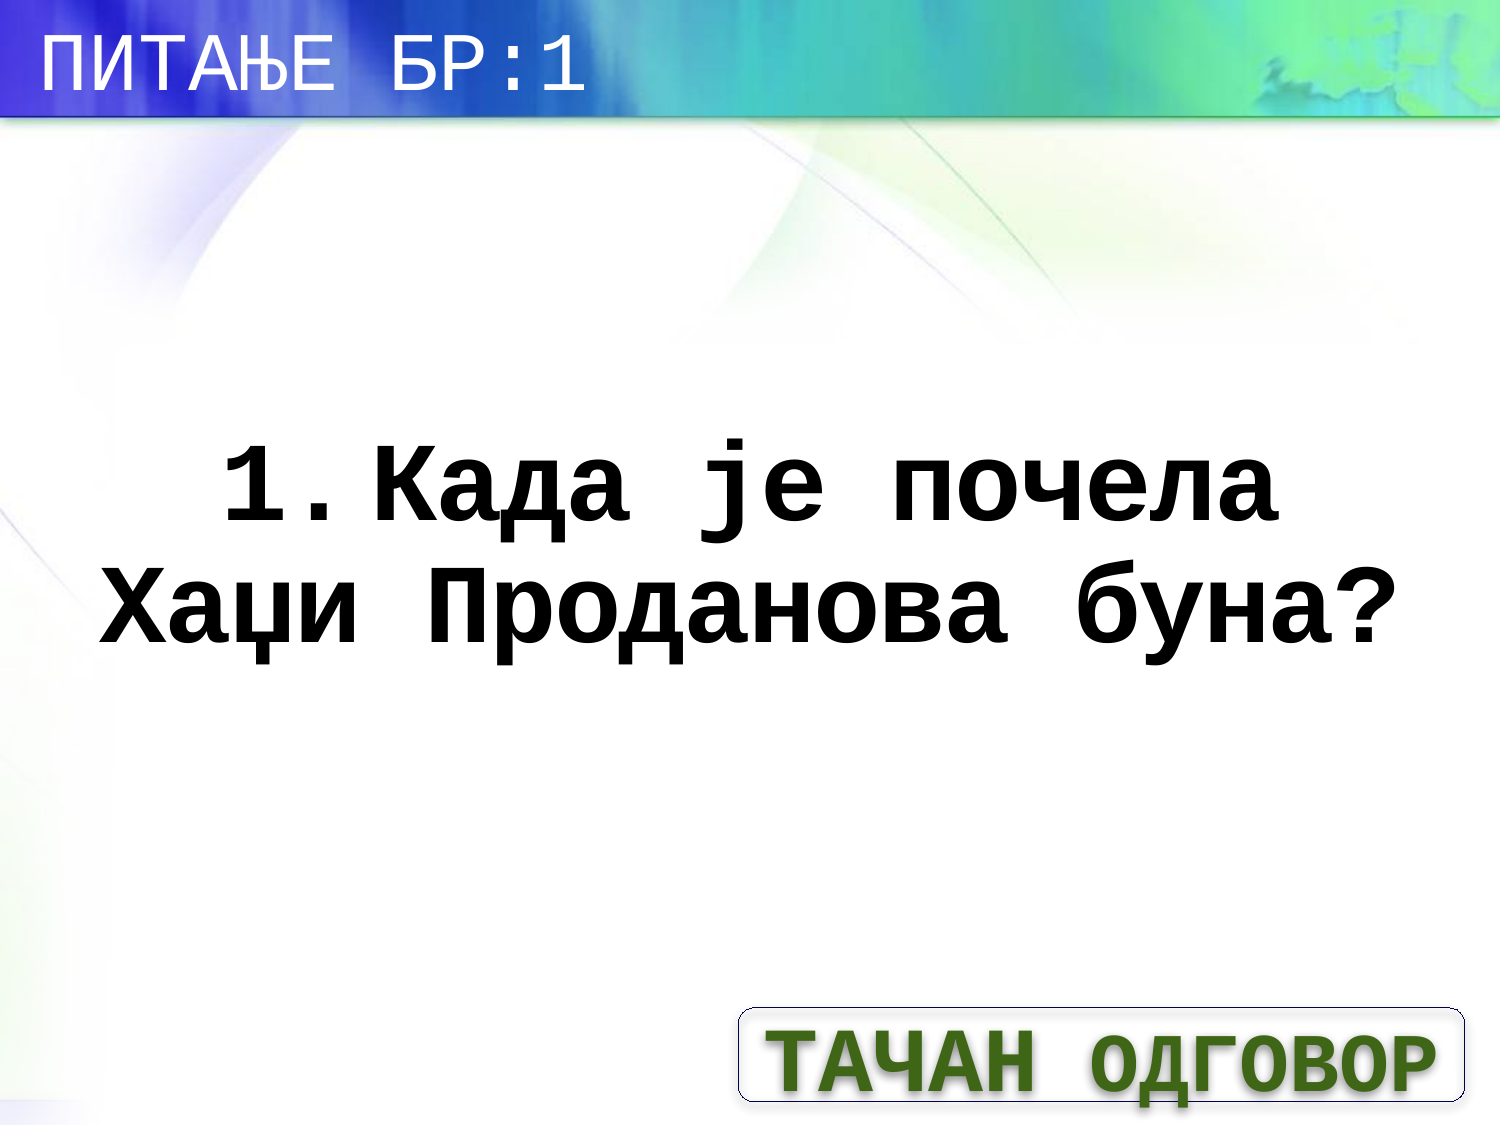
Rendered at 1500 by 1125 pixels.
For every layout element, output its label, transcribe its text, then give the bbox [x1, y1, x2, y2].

text_box ТАЧАН ОДГОВОР [738, 1007, 1465, 1102]
text_box ПИТАЊЕ БР:1 [23, 0, 621, 115]
title 1. Када је почела Хаџи Проданова буна? [93, 128, 1407, 961]
picture [0, 0, 1500, 1125]
